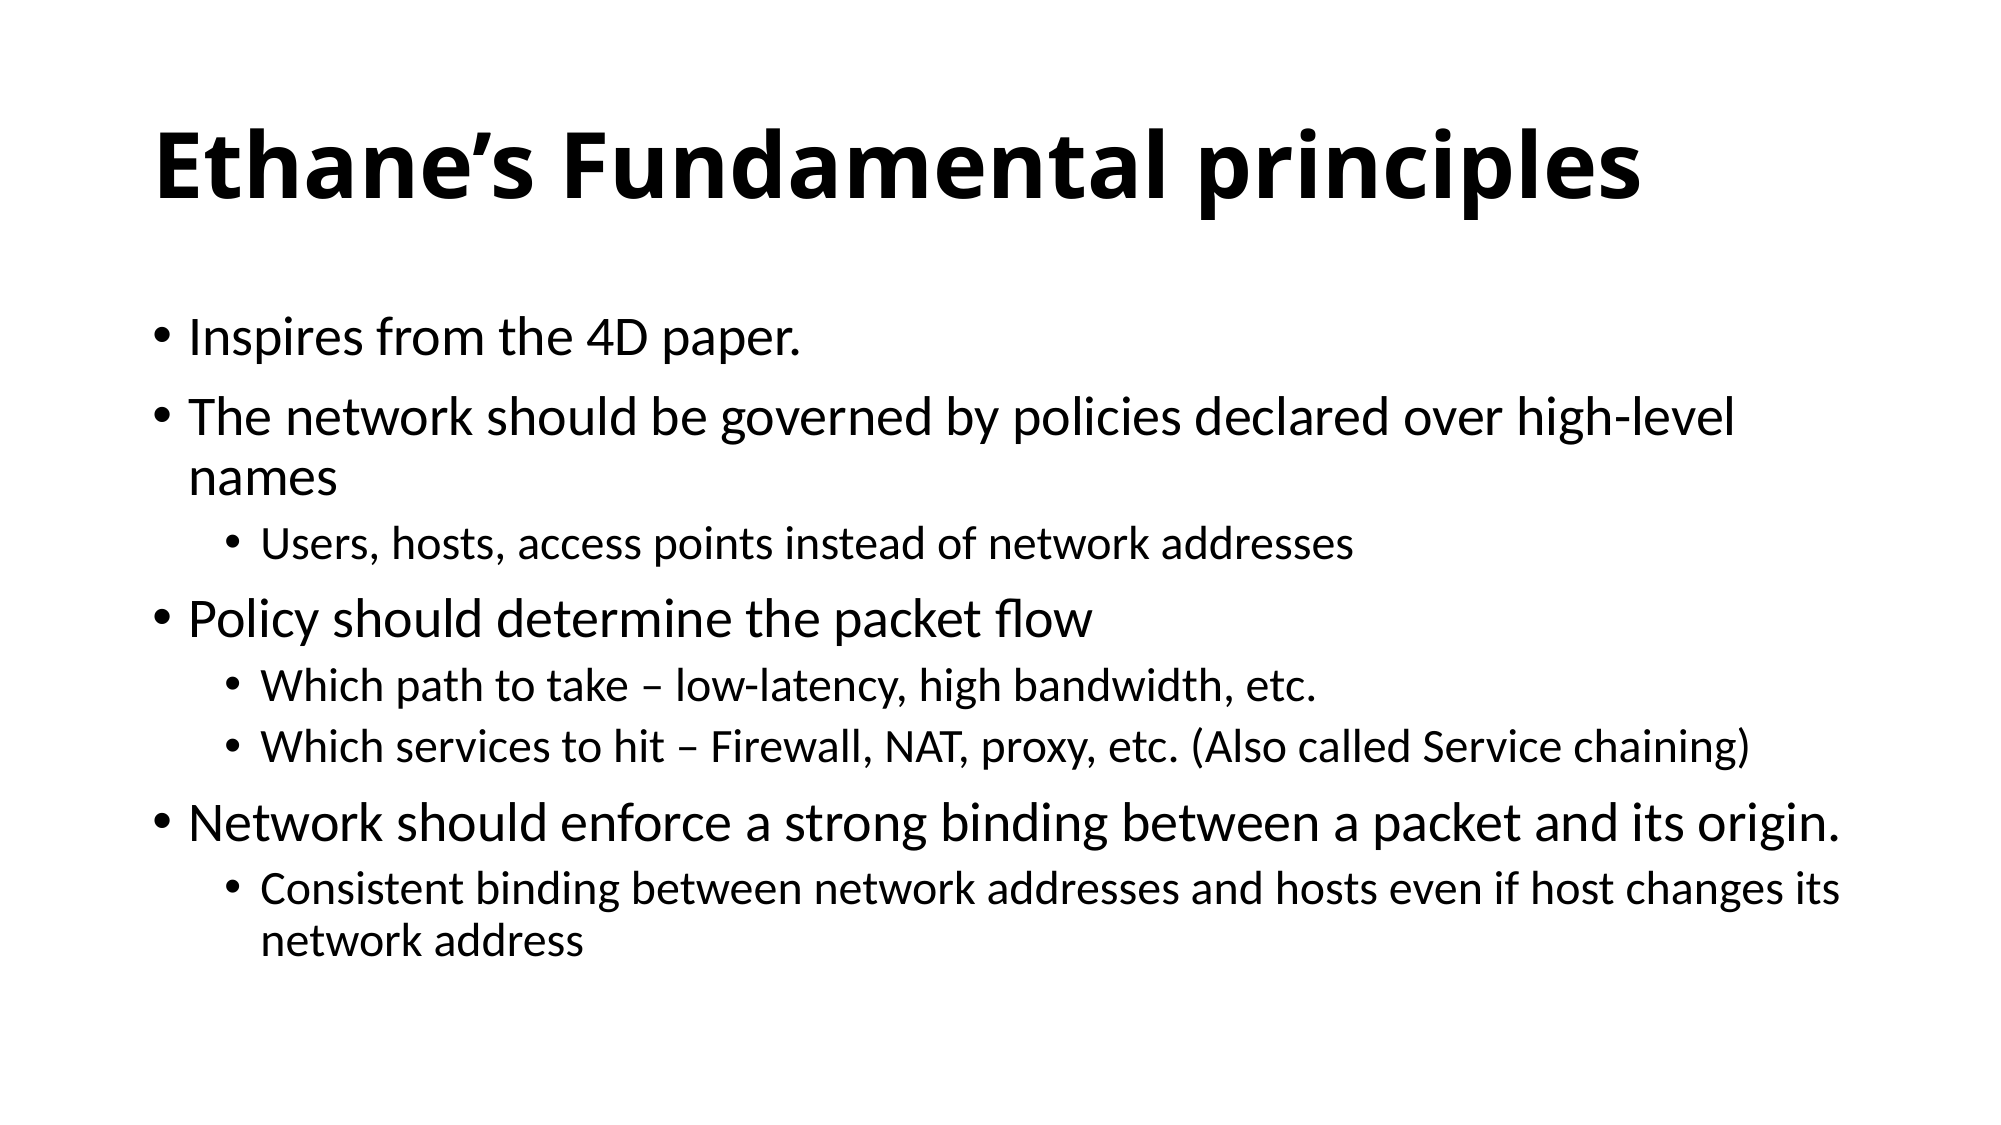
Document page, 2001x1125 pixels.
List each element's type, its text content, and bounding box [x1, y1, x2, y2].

list Inspires from the 4D paper. The network should be governed by policies declared over high-level names Users, hosts, access points instead of network addresses Policy should determine the packet flow Which path to take – low-latency, high bandwidth, etc. Which services to hit – Firewall, NAT, proxy, etc. (Also called Service chaining) Network should enforce a strong binding between a packet and its origin. Consistent binding between network addresses and hosts even if host changes its network address [137, 299, 1863, 1014]
title Ethane’s Fundamental principles [137, 59, 1863, 278]
